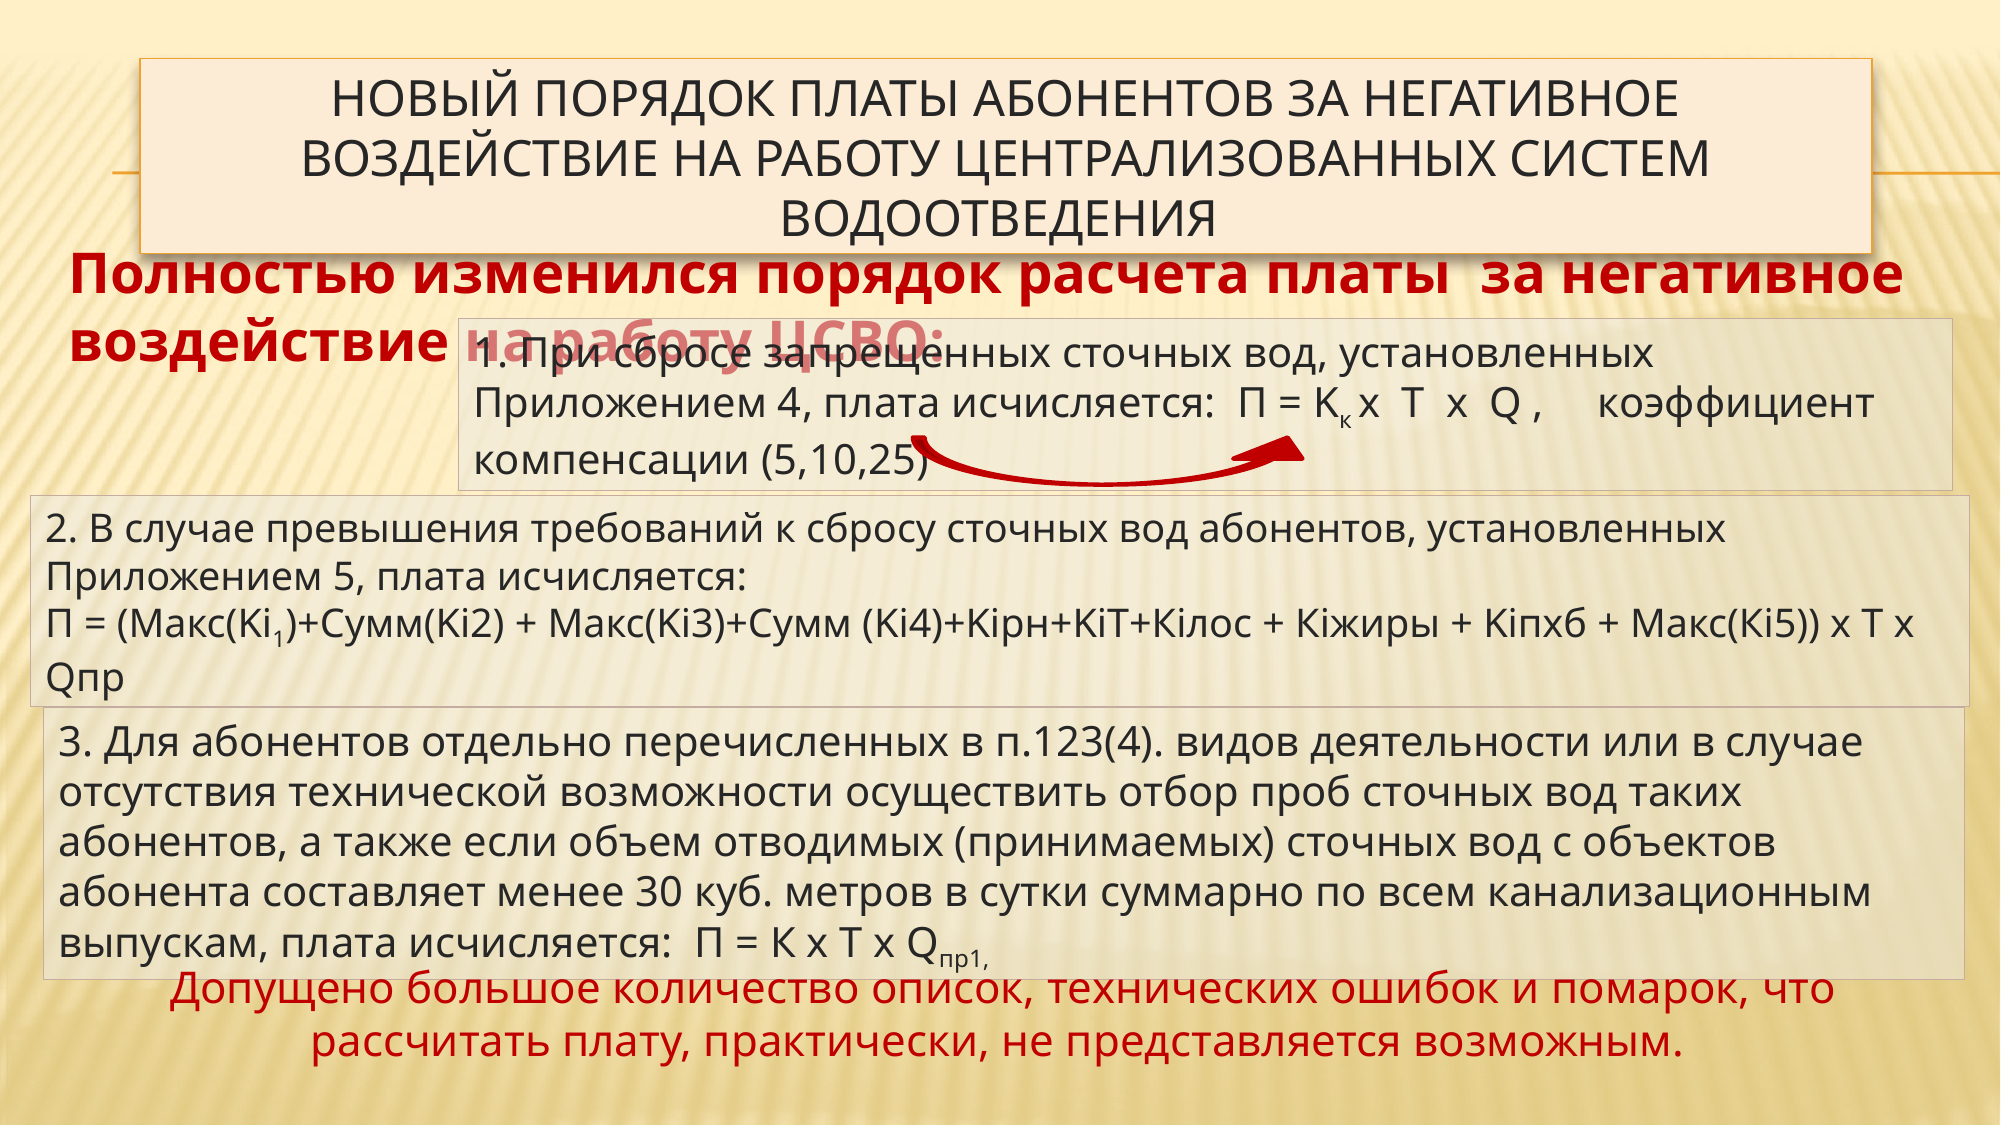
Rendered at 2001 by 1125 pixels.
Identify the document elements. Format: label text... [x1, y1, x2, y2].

text_box 2. В случае превышения требований к сбросу сточных вод абонентов, установленных Приложением 5, плата исчисляется: П = (Макс(Ki1)+Сумм(Ki2) + Макс(Ki3)+Сумм (Ki4)+Kiрн+KiT+Кiлос + Кiжиры + Kiпхб + Макс(Кi5)) x T x Qпр [30, 495, 1970, 707]
text_box Допущено большое количество описок, технических ошибок и помарок, что рассчитать плату, практически, не представляется возможным. [74, 952, 1933, 1073]
text_box [910, 435, 1305, 487]
text_box НОВЫЙ ПОРЯДОК ПЛАТЫ АБОНЕНТОВ ЗА НЕГАТИВНОЕ ВОЗДЕЙСТВИЕ НА РАБОТУ ЦЕНТРАЛИЗОВАННЫХ СИСТЕМ ВОДООТВЕДЕНИЯ [139, 58, 1873, 230]
text_box 3. Для абонентов отдельно перечисленных в п.123(4). видов деятельности или в случае отсутствия технической возможности осуществить отбор проб сточных вод таких абонентов, а также если объем отводимых (принимаемых) сточных вод с объектов абонента составляет менее 30 куб. метров в сутки суммарно по всем канализационным выпускам, плата исчисляется: П = К x Т x Qпр1, [43, 707, 1965, 980]
text_box Полностью изменился порядок расчета платы за негативное воздействие на работу ЦСВО: [53, 230, 1977, 381]
text_box 1. При сбросе запрещенных сточных вод, установленных Приложением 4, плата исчисляется: П = Kк x T x Q , коэффициент компенсации (5,10,25) [458, 318, 1953, 491]
